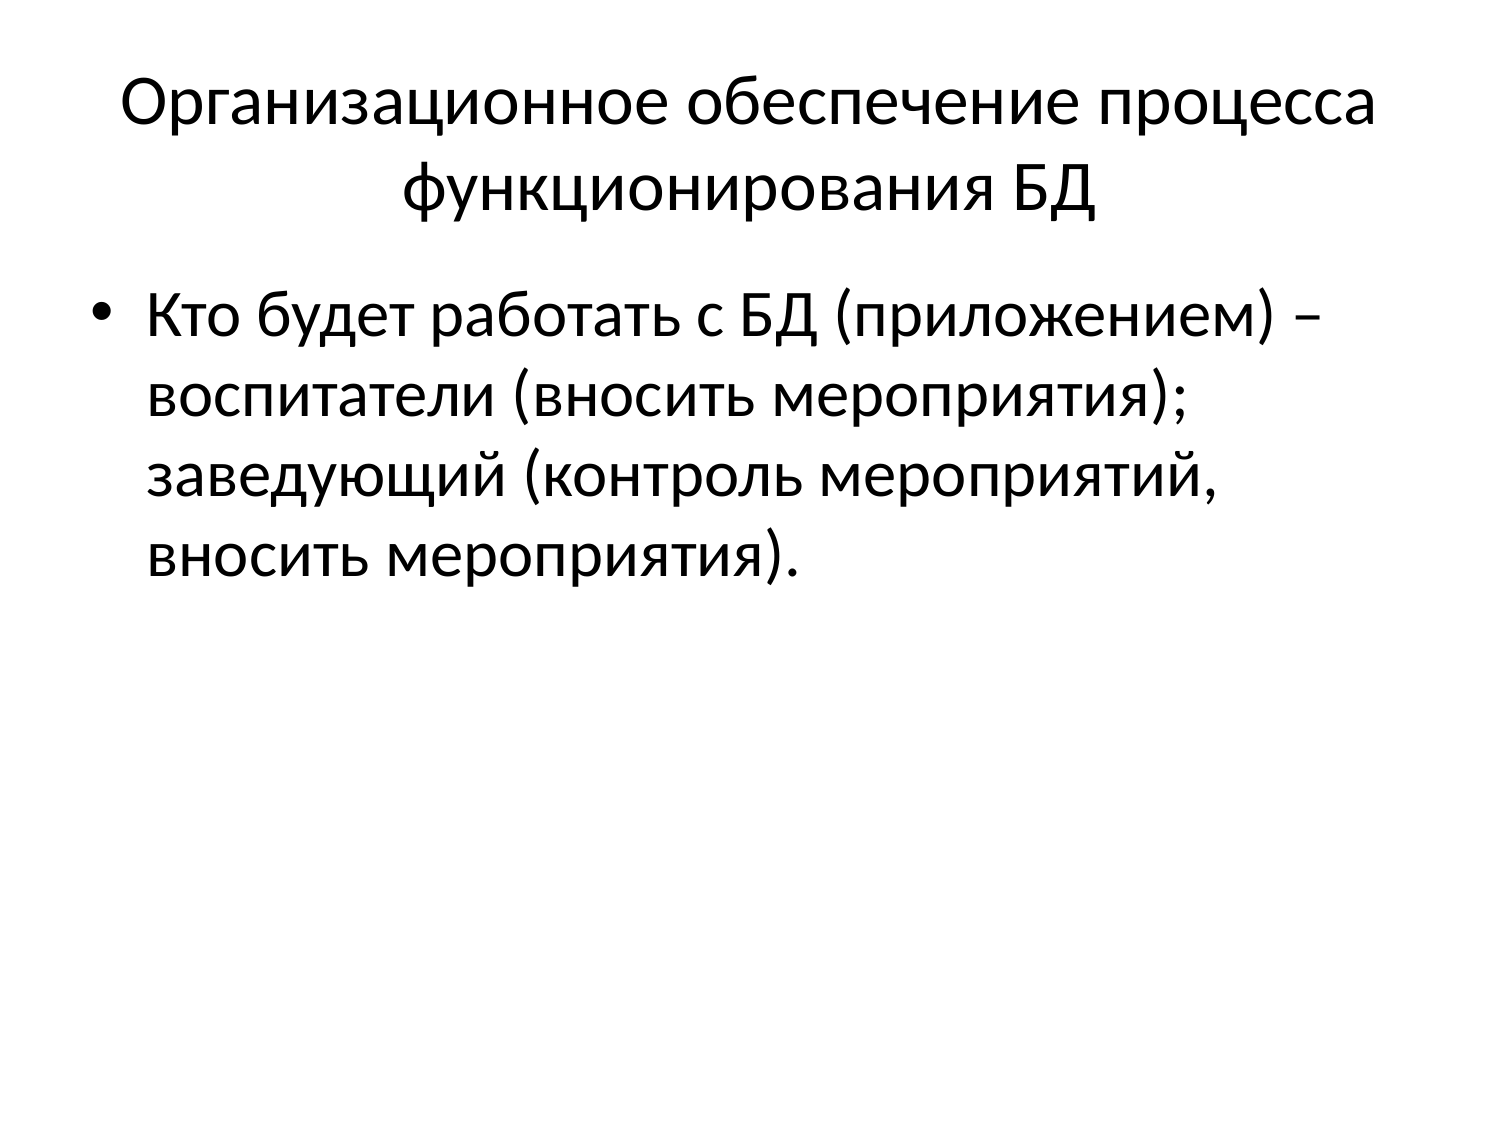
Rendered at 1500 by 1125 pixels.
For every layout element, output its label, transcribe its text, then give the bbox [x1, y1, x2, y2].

list Кто будет работать с БД (приложением) – воспитатели (вносить мероприятия); заведующий (контроль мероприятий, вносить мероприятия). [75, 262, 1425, 1005]
title Организационное обеспечение процесса функционирования БД [75, 45, 1425, 233]
